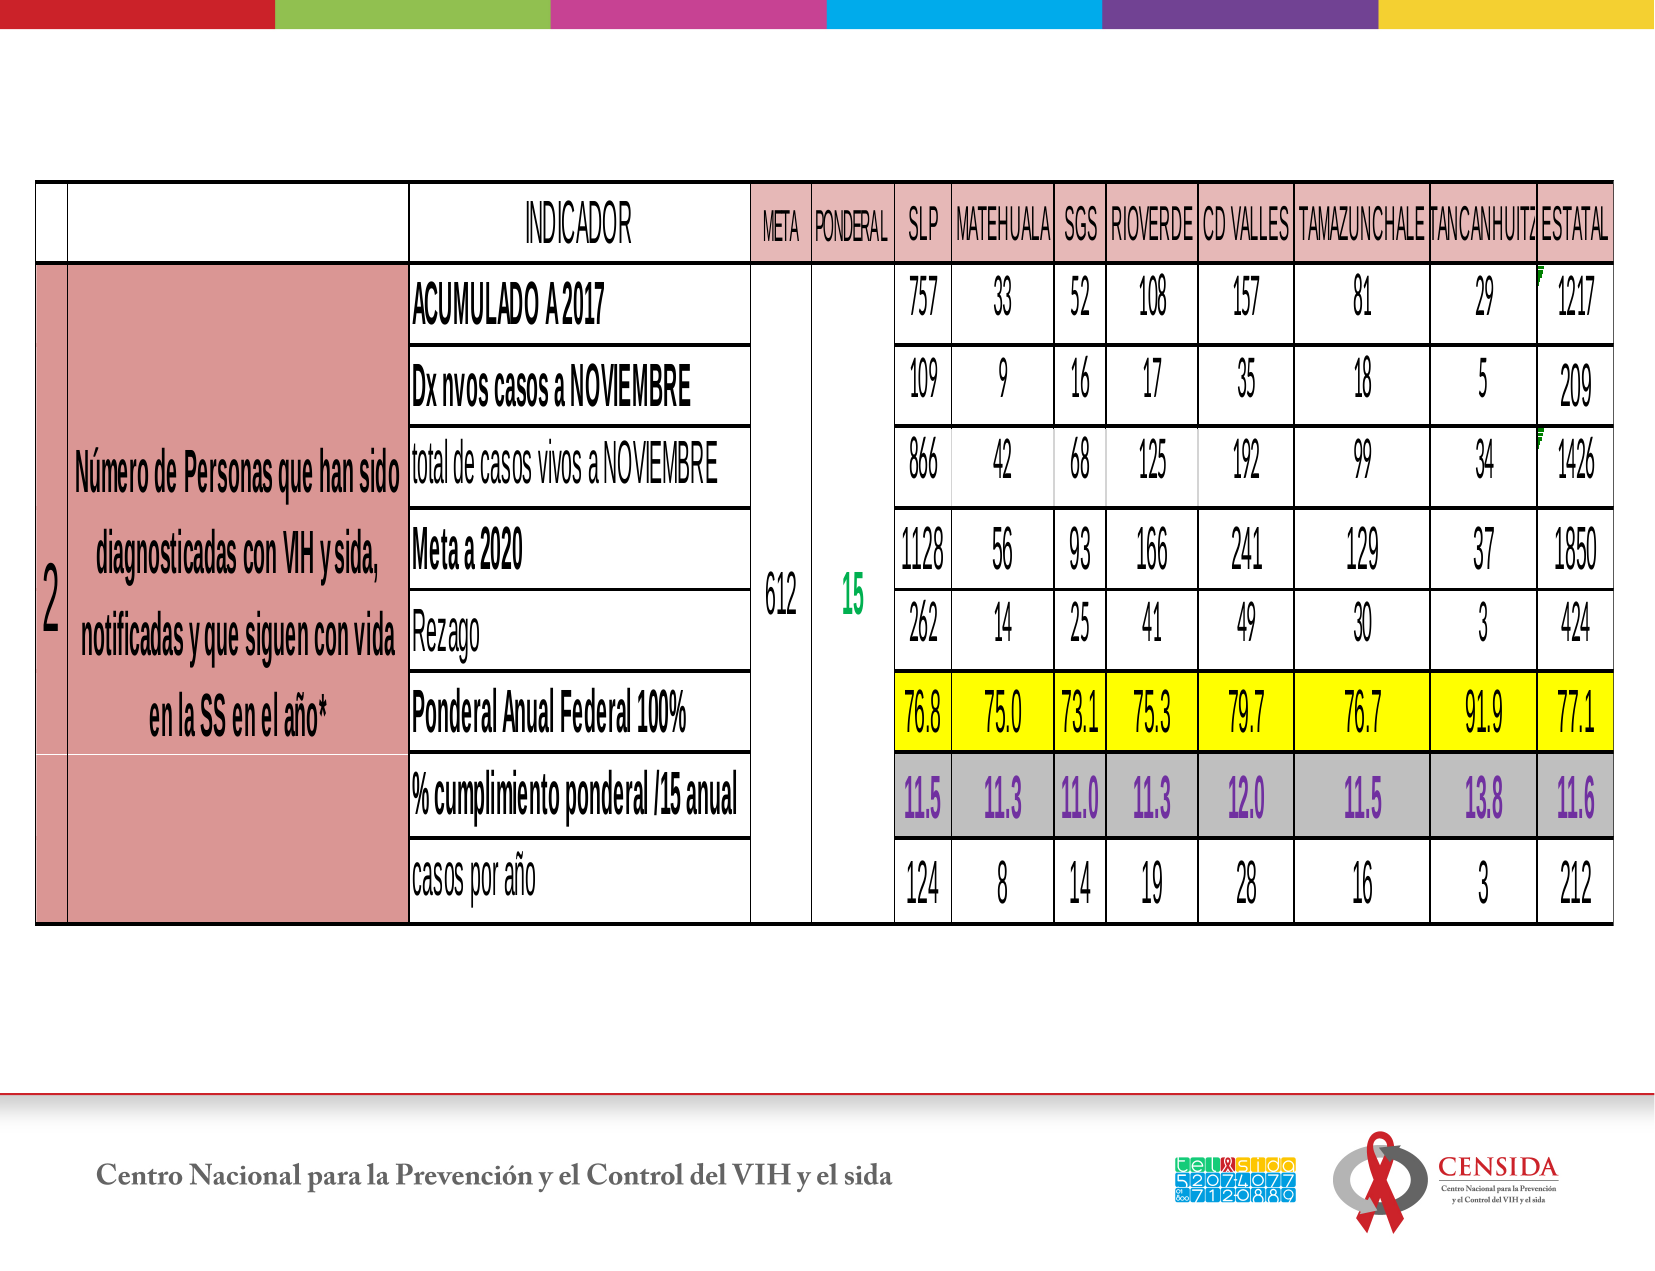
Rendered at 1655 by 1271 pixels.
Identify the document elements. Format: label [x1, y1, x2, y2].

picture [0, 0, 1655, 1271]
list [34, 179, 1616, 931]
